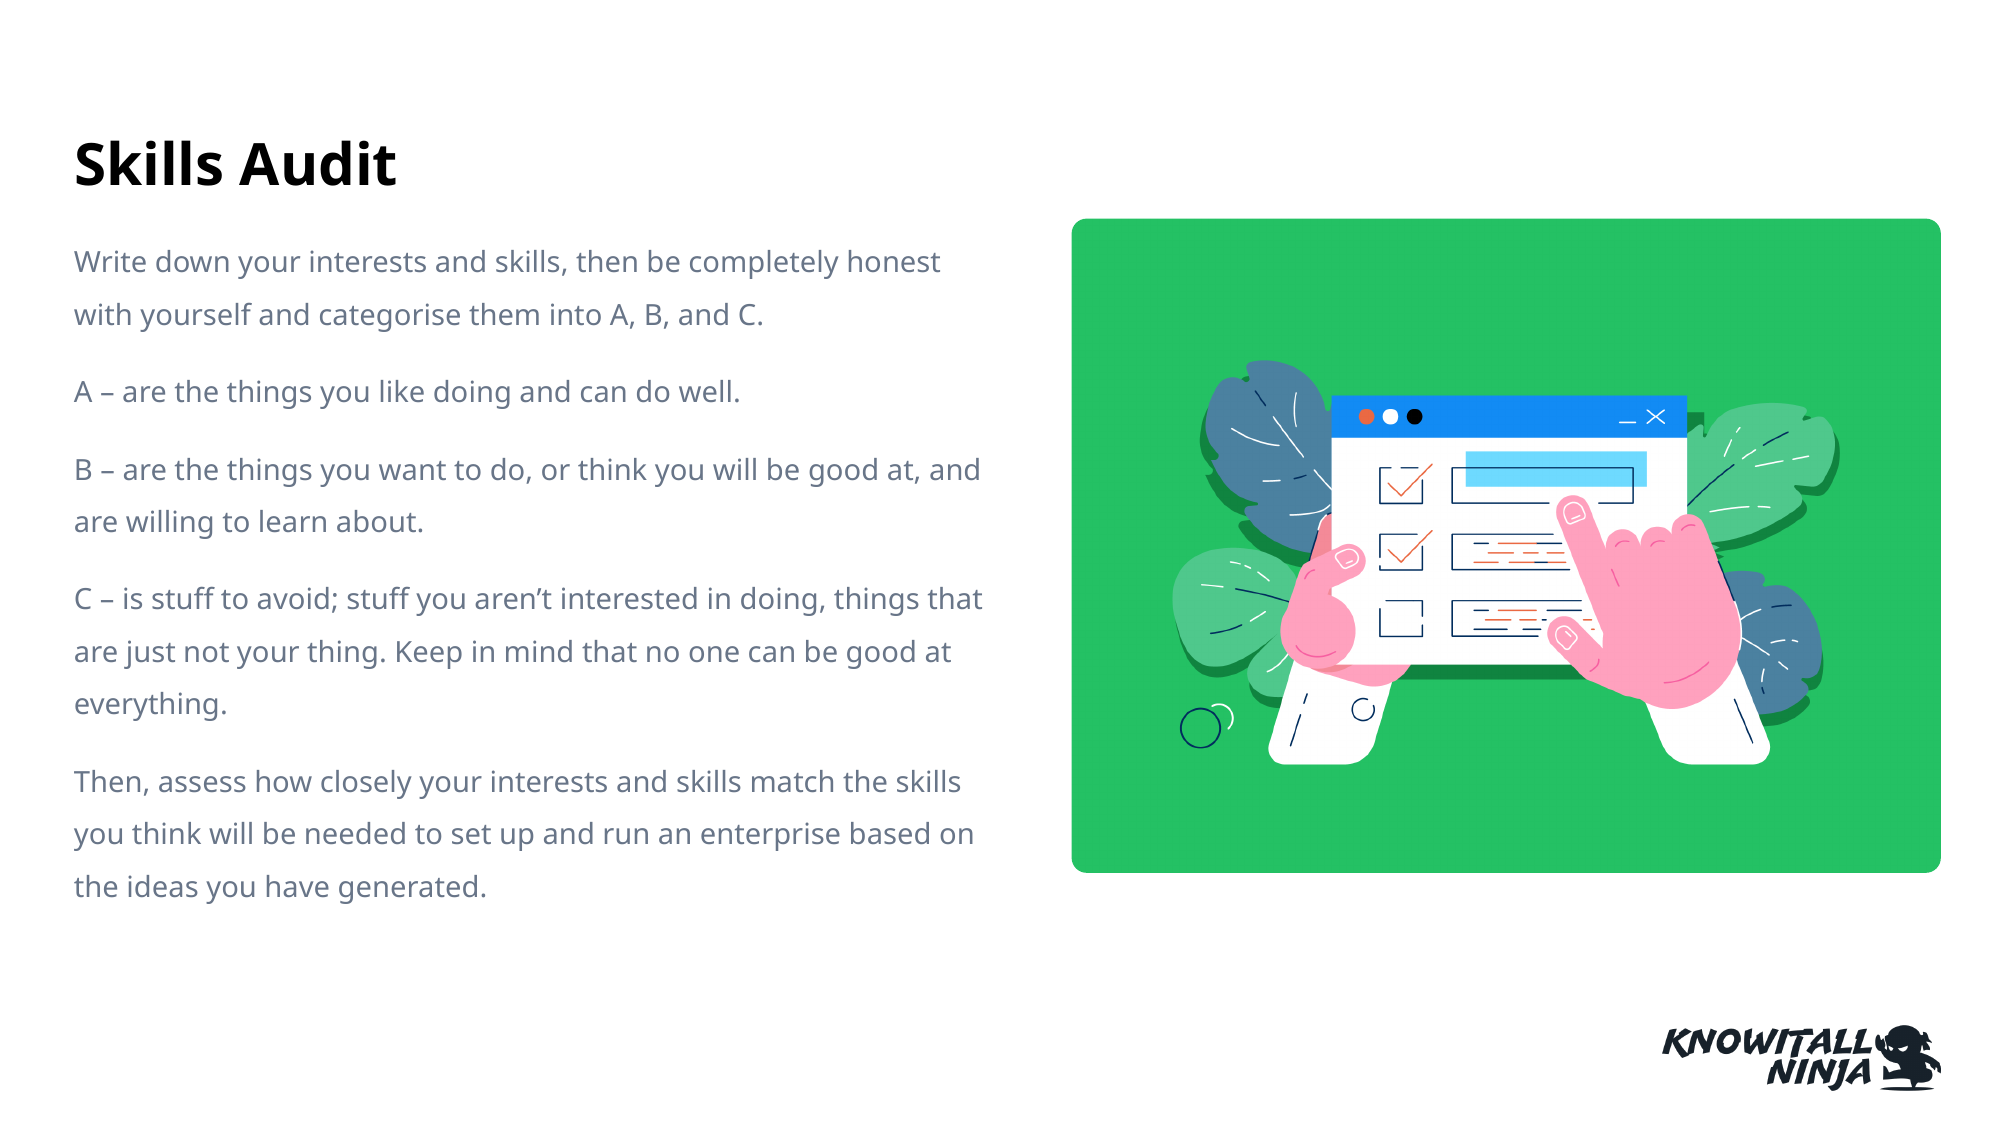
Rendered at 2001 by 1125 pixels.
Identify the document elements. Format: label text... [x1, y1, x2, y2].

list Write down your interests and skills, then be completely honest with yourself and categorise them into A, B, and C. A – are the things you like doing and can do well. B – are the things you want to do, or think you will be good at, and are willing to learn about. C – is stuff to avoid; stuff you aren’t interested in doing, things that are just not your thing. Keep in mind that no one can be good at everything. Then, assess how closely your interests and skills match the skills you think will be needed to set up and run an enterprise based on the ideas you have generated. [59, 218, 1000, 1091]
picture [1071, 218, 1942, 874]
title Skills Audit [59, 117, 1000, 206]
picture [1662, 1025, 1941, 1091]
